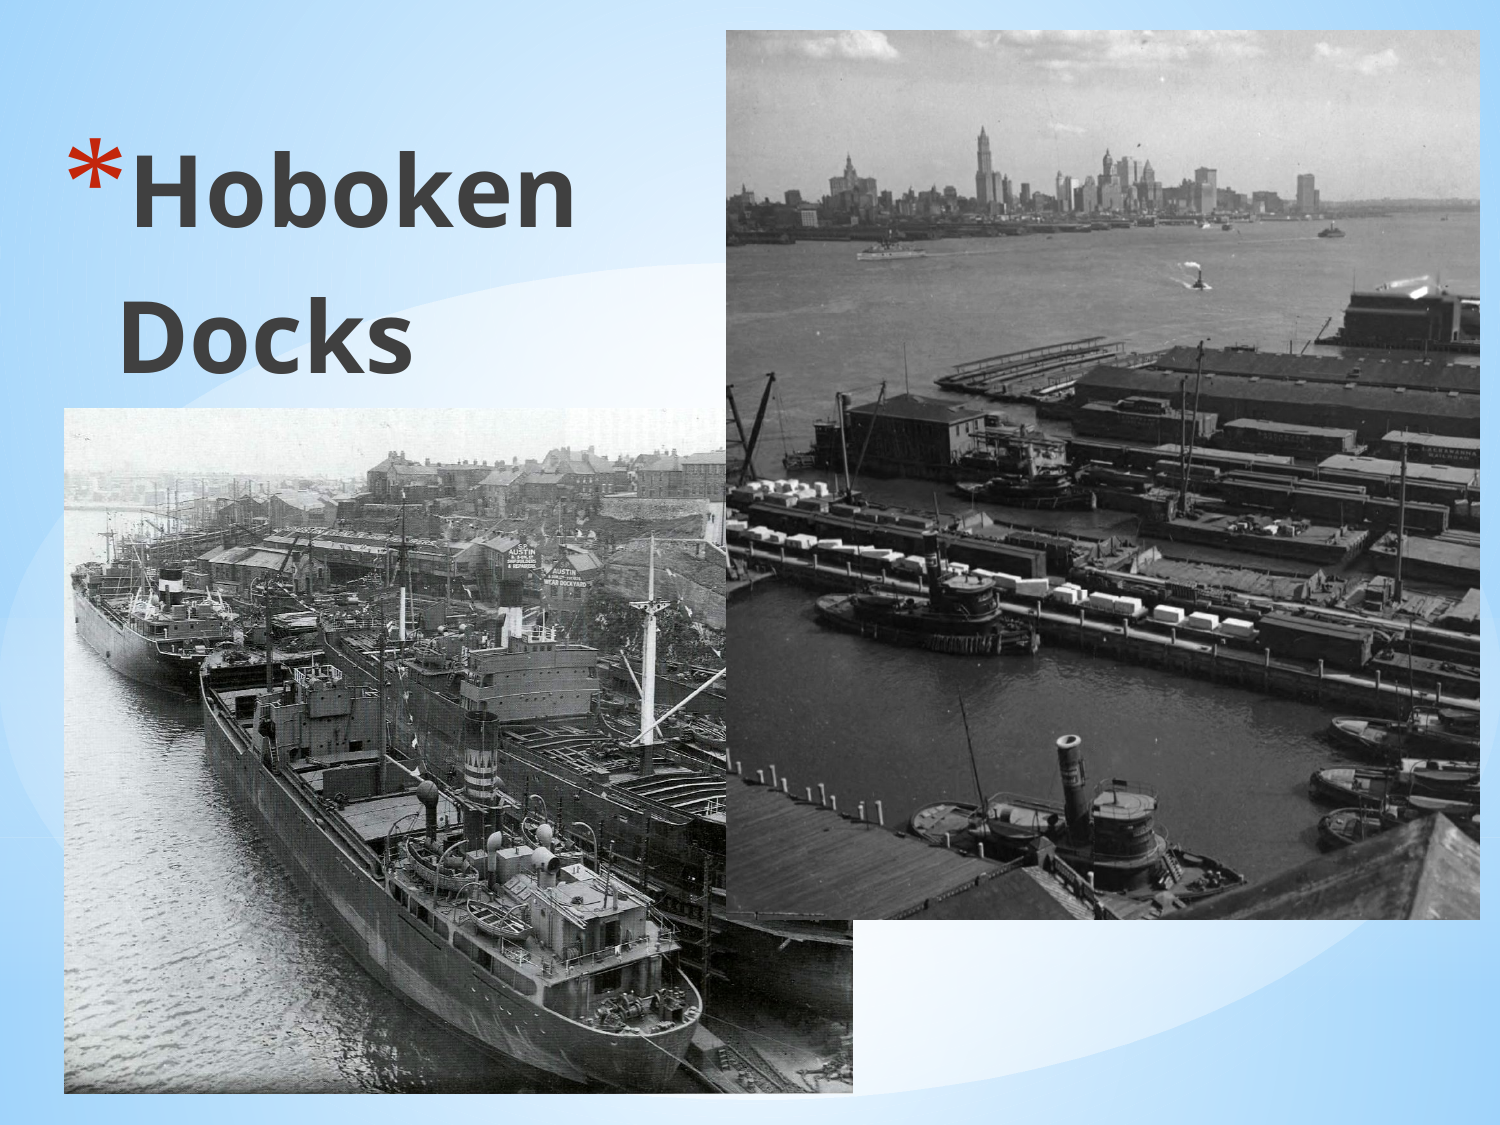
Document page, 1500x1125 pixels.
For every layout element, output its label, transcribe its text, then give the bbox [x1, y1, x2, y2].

list Hoboken Docks [41, 120, 720, 690]
picture [64, 30, 1481, 1094]
